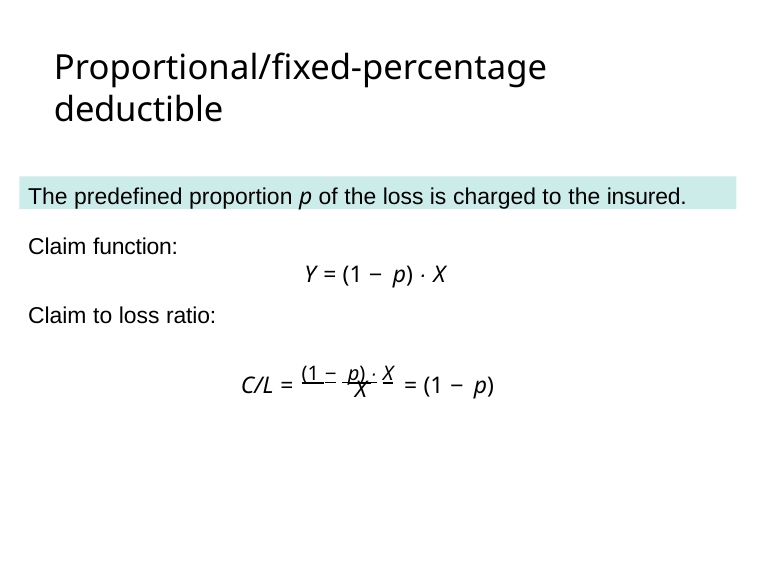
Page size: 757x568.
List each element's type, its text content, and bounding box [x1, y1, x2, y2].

title Proportional/fixed-percentage deductible [51, 36, 705, 134]
text_box C/L = (1 − p) · X = (1 − p) [234, 357, 522, 401]
text_box The predefined proportion p of the loss is charged to the insured. [19, 176, 737, 210]
text_box Claim function: Y = (1 − p) · X Claim to loss ratio: [26, 229, 454, 329]
